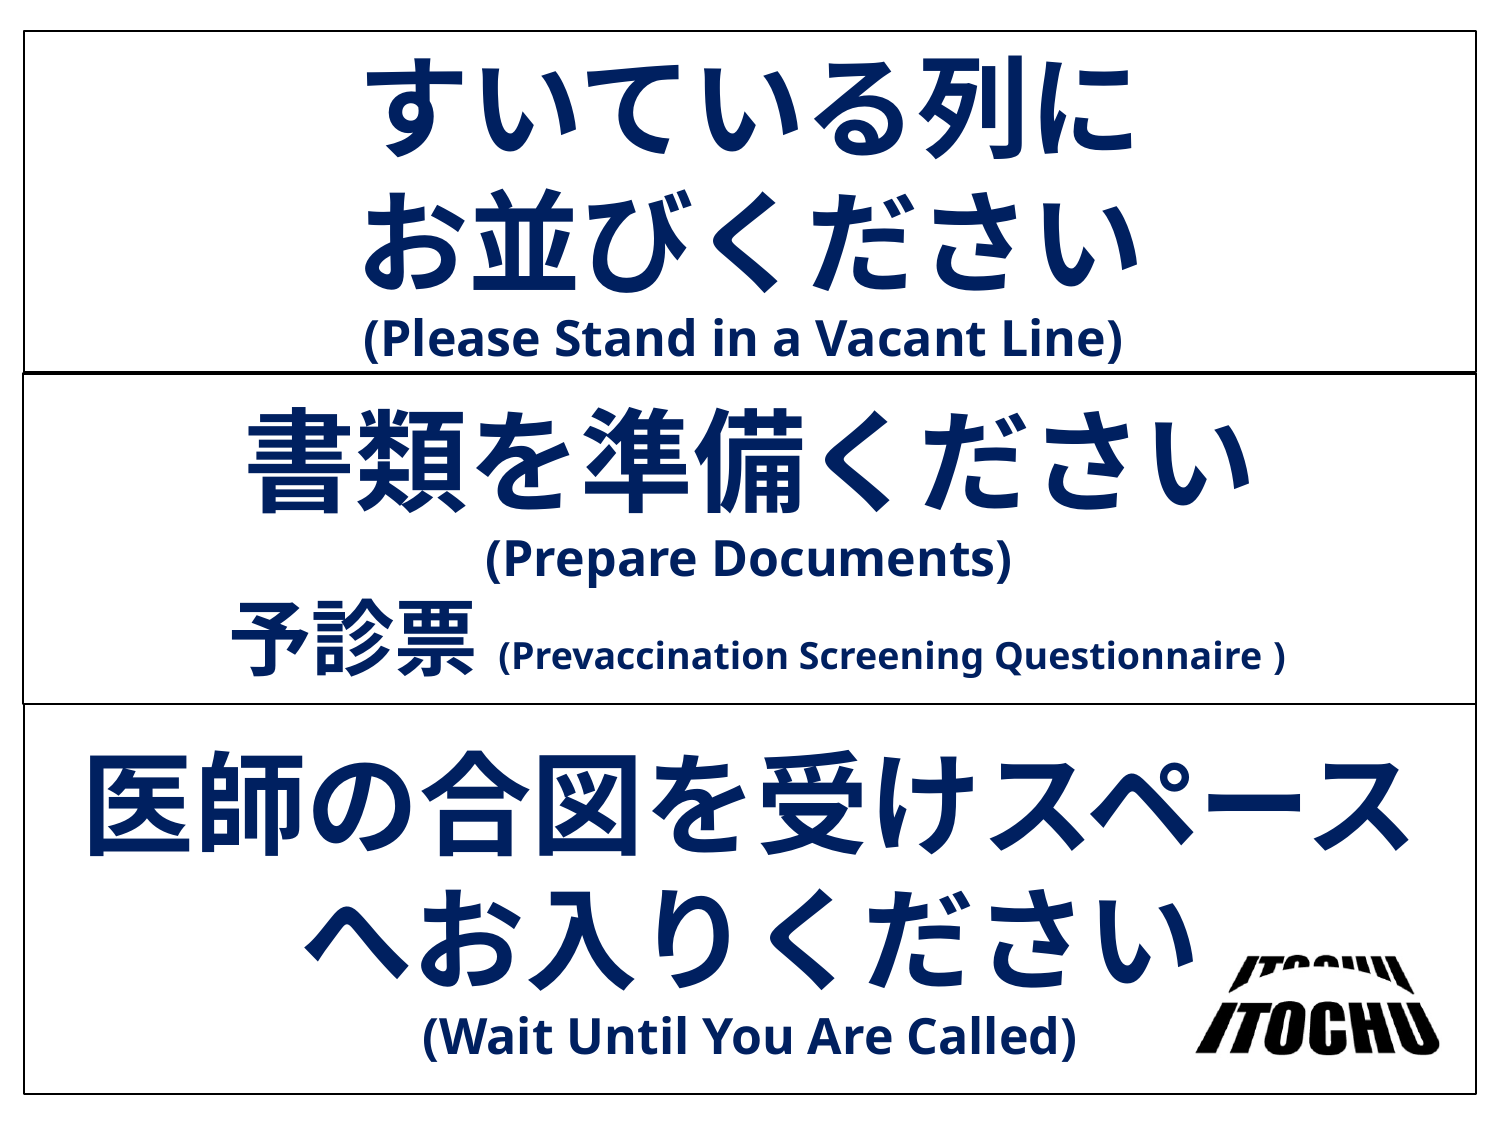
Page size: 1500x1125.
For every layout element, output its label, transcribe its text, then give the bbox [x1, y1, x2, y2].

picture [1186, 940, 1450, 1068]
text_box すいている列に お並びください (Please Stand in a Vacant Line) [21, 29, 1479, 374]
text_box 医師の合図を受けスペースへお入りください (Wait Until You Are Called) [21, 702, 1479, 1096]
text_box 書類を準備ください (Prepare Documents) 予診票(Prevaccination Screening Questionnaire ) [21, 374, 1478, 706]
